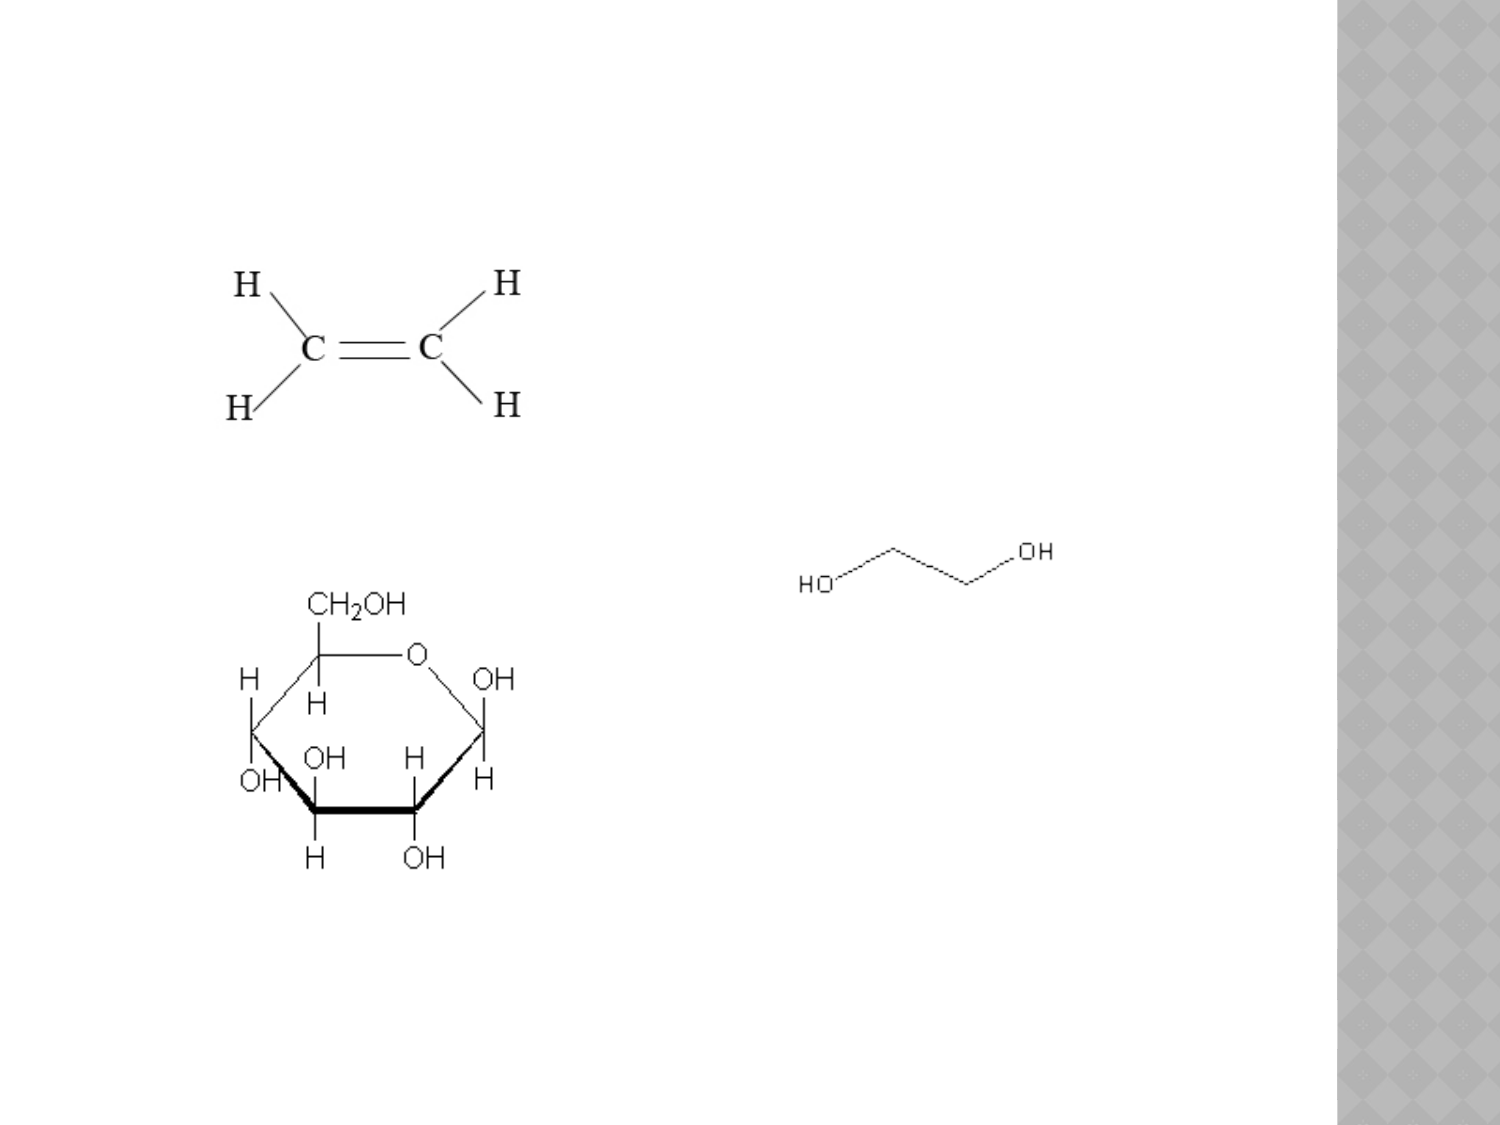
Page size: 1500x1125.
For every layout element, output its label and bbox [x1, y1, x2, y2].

picture [140, 116, 610, 905]
picture [644, 315, 1212, 821]
